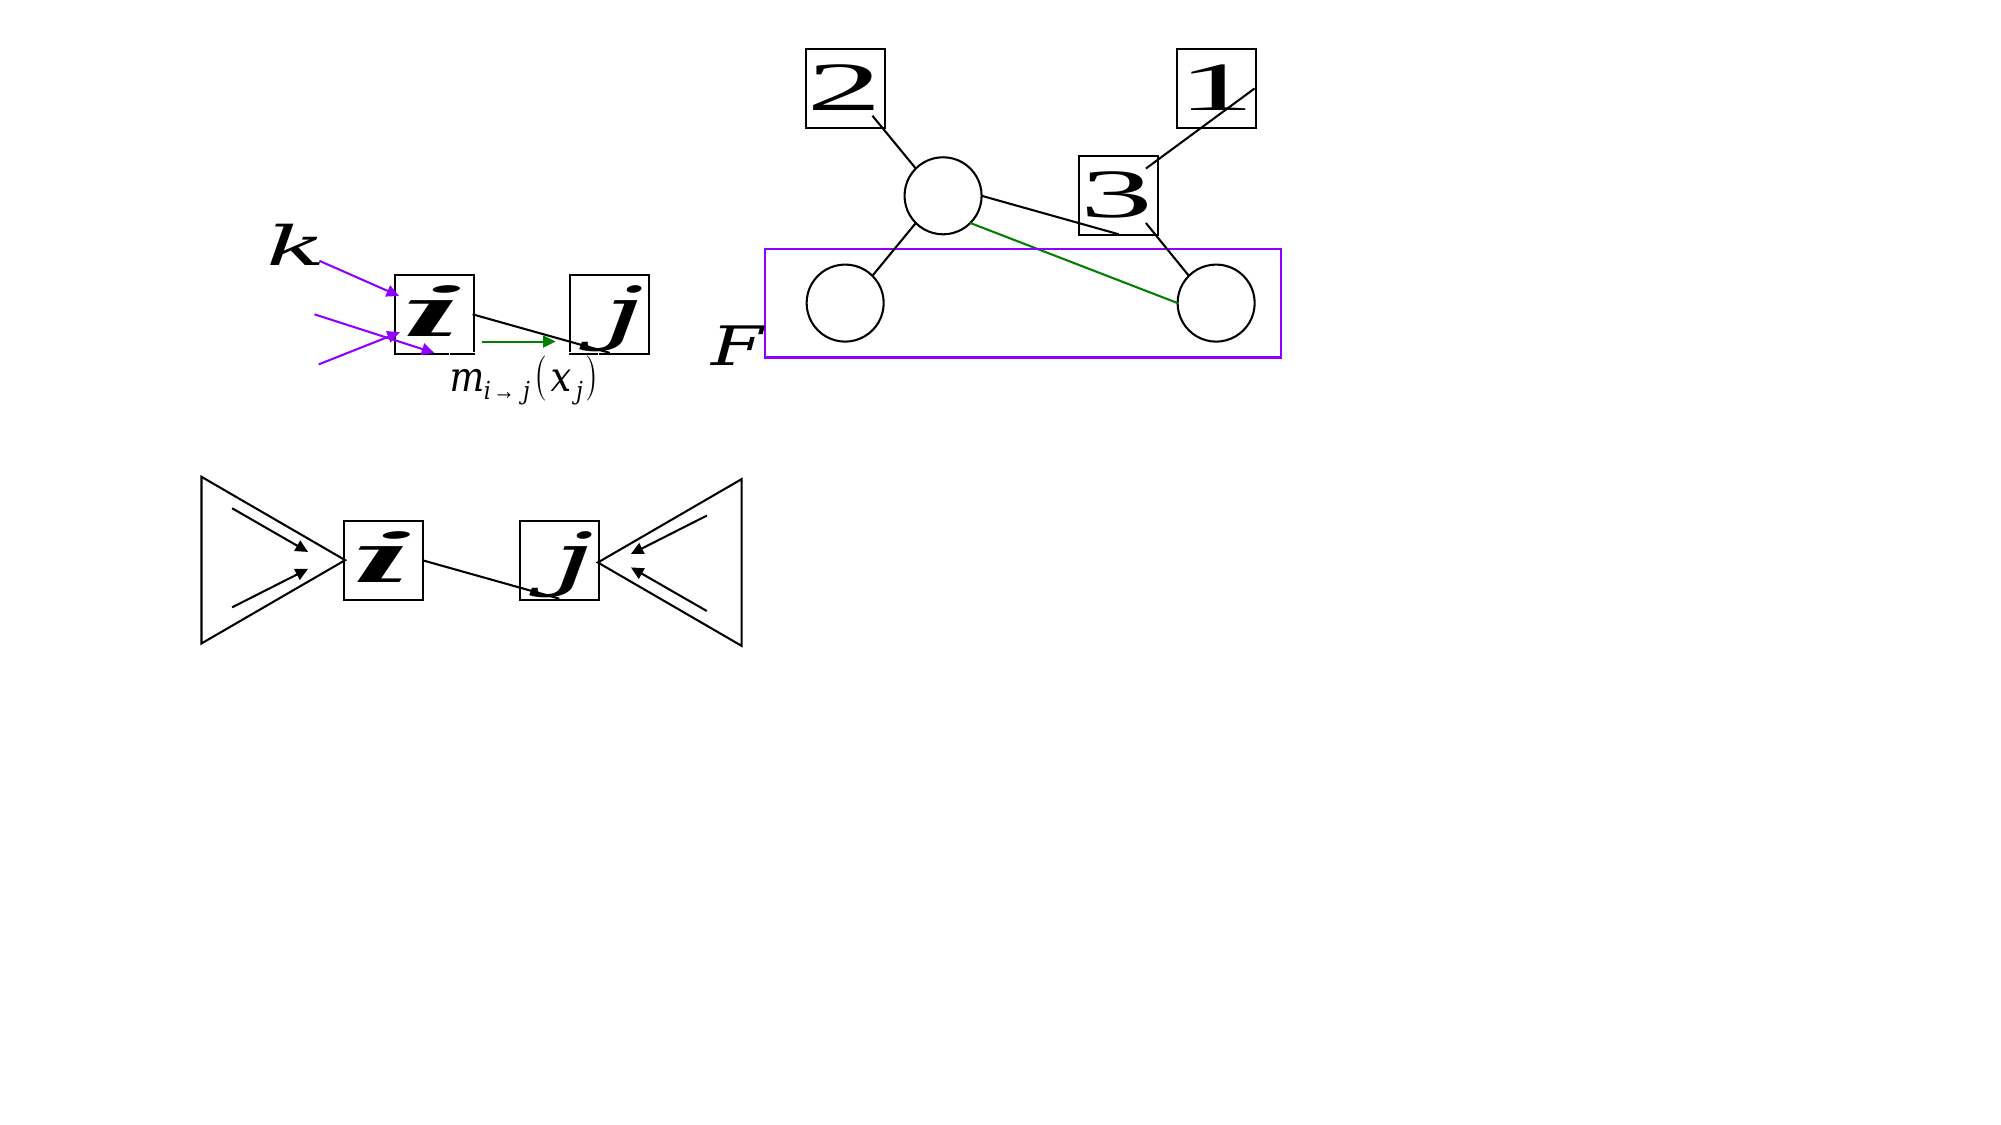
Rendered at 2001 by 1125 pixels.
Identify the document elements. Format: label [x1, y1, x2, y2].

text_box [595, 477, 743, 648]
text_box [1145, 222, 1189, 276]
text_box [630, 515, 707, 555]
text_box [764, 248, 1282, 359]
text_box [200, 475, 348, 646]
text_box [318, 332, 400, 365]
text_box [1145, 115, 1189, 169]
text_box [970, 223, 1178, 304]
text_box [903, 156, 983, 236]
text_box [232, 508, 308, 552]
text_box [872, 222, 916, 276]
text_box [232, 568, 308, 608]
text_box [318, 262, 400, 295]
text_box [872, 115, 916, 169]
text_box [631, 567, 707, 612]
